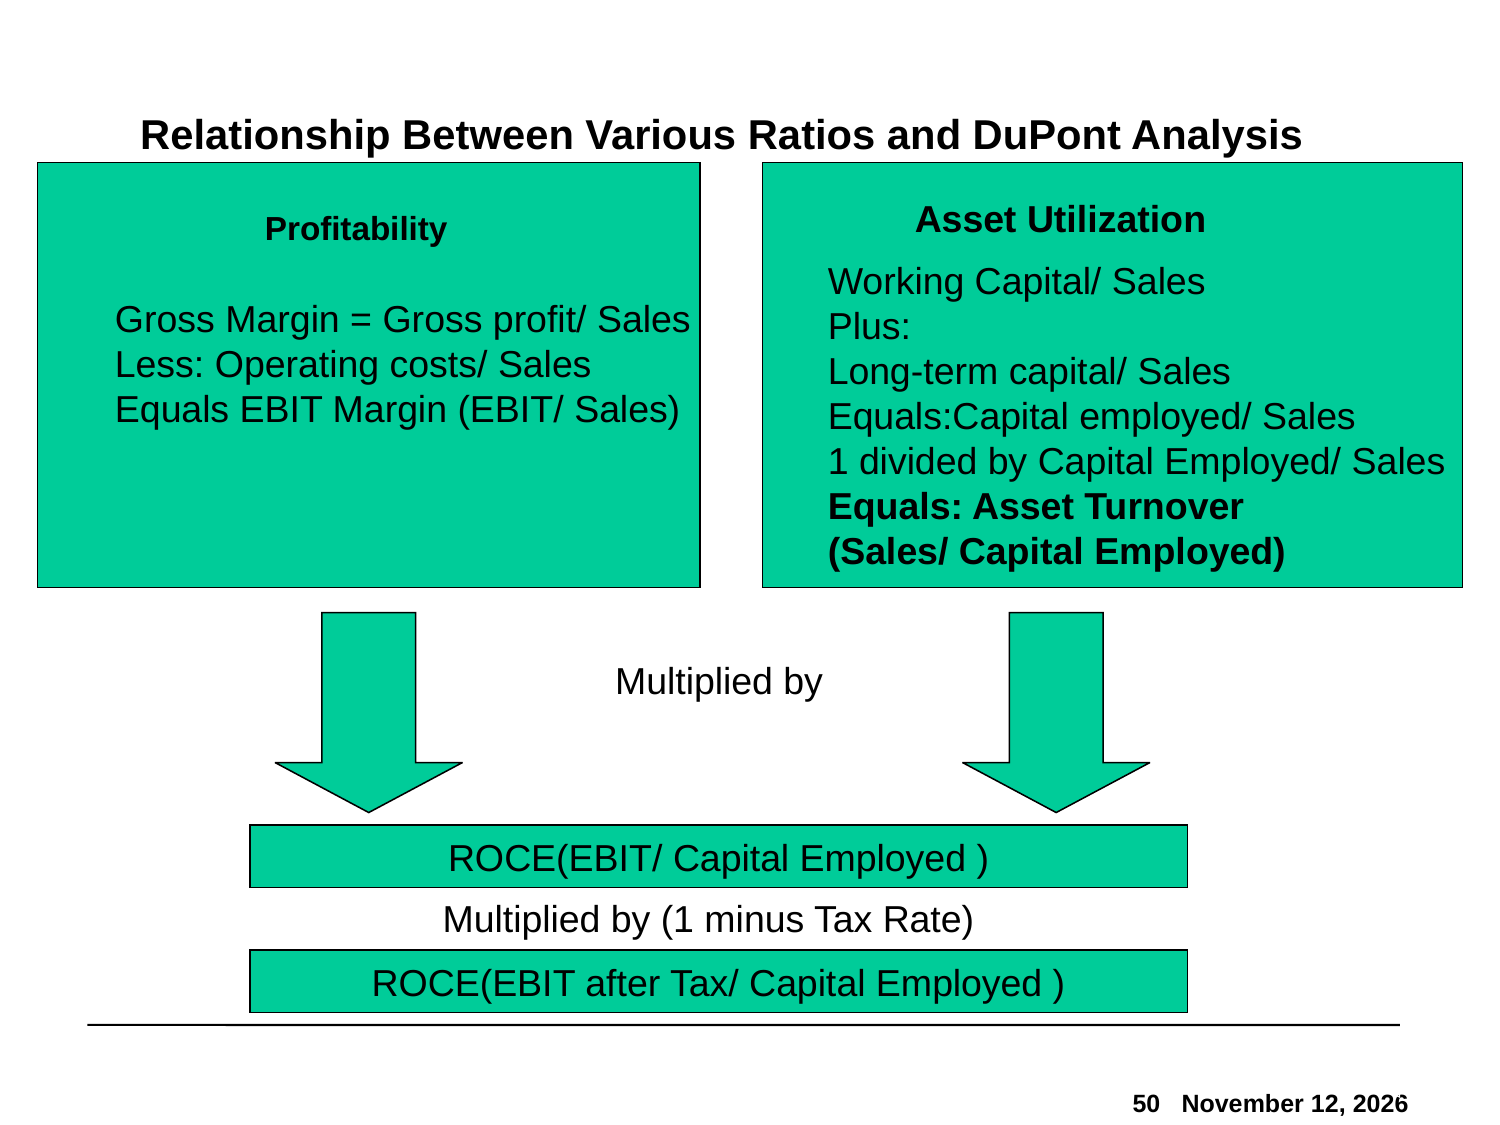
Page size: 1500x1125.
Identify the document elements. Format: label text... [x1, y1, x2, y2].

text_box [962, 612, 1150, 813]
text_box ROCE(EBIT after Tax/ Capital Employed ) [249, 949, 1188, 1013]
text_box [275, 612, 463, 813]
text_box Gross Margin = Gross profit/ Sales Less: Operating costs/ Sales Equals EBIT Margin (EBIT/ Sales) [100, 287, 706, 483]
text_box Multiplied by [600, 649, 838, 710]
list Profitability [249, 226, 501, 263]
title Relationship Between Various Ratios and DuPont Analysis [124, 99, 1401, 226]
text_box ROCE(EBIT/ Capital Employed ) [249, 824, 1188, 888]
text_box [37, 162, 700, 588]
text_box Asset Utilization [900, 226, 1222, 248]
text_box Multiplied by (1 minus Tax Rate) [428, 887, 990, 948]
text_box [762, 162, 1463, 588]
text_box Working Capital/ Sales Plus: Long-term capital/ Sales Equals:Capital employed/ Sales 1 divided by Capital Employed/ Sales Equals: Asset Turnover (Sales/ Capital Employed) [813, 249, 1461, 580]
